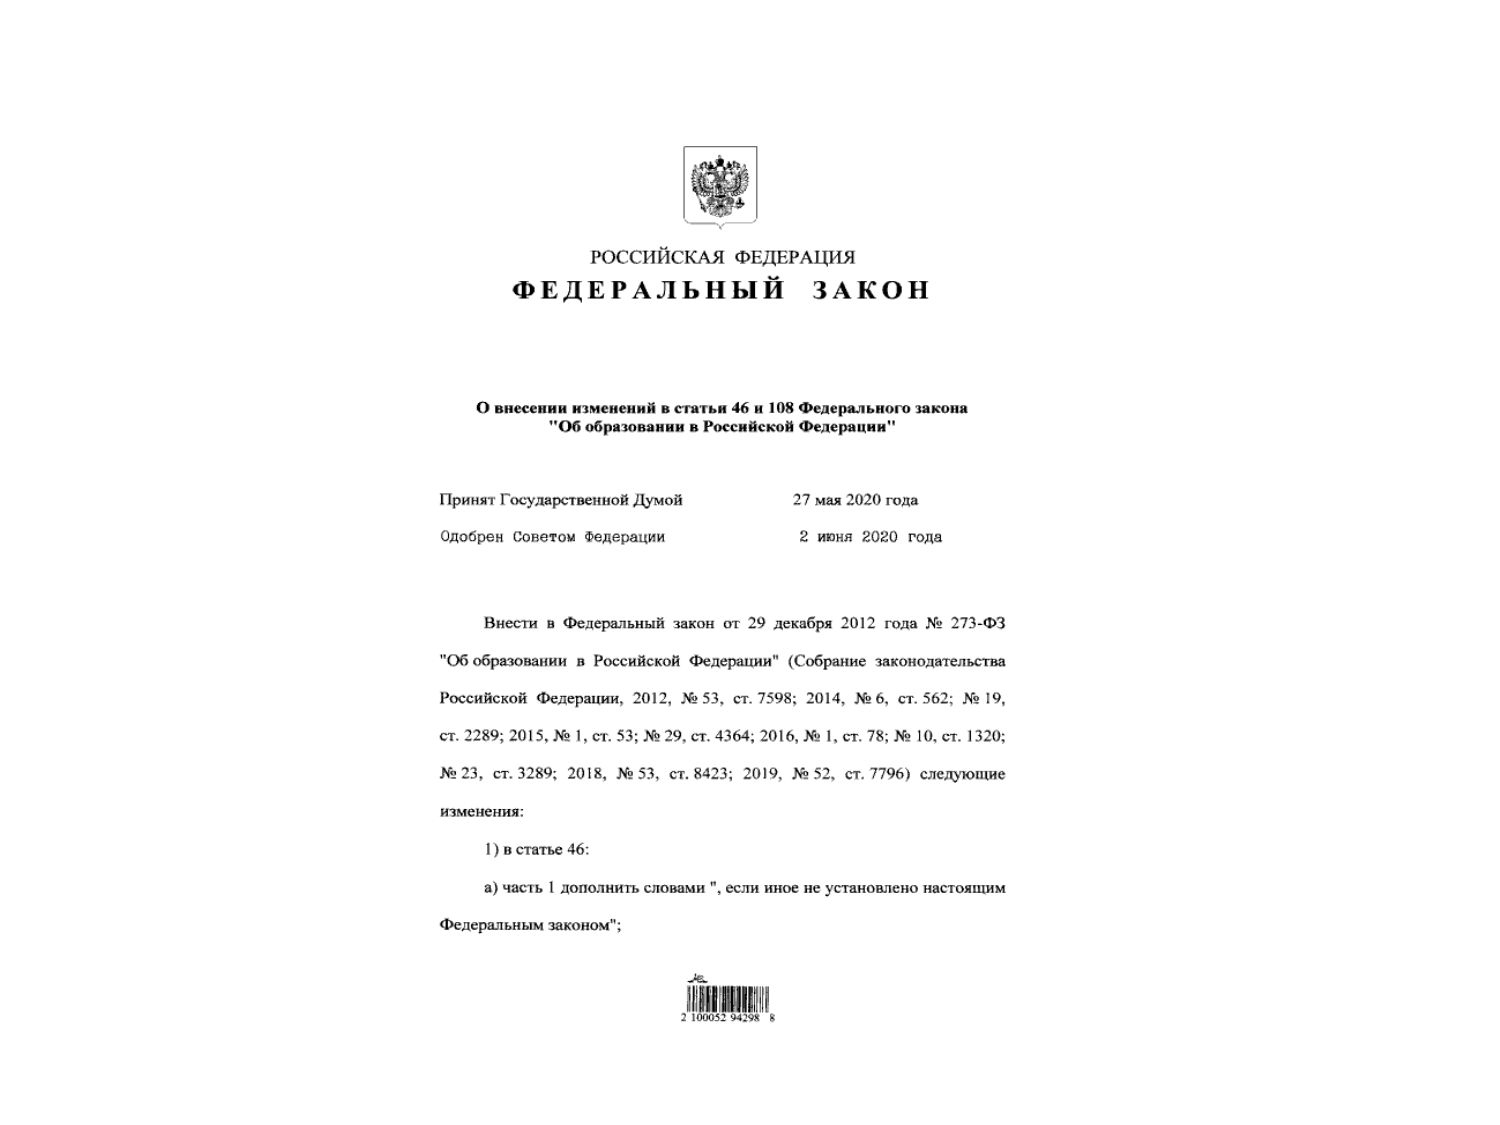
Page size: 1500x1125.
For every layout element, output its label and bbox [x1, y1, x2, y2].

list [351, 70, 1091, 1055]
